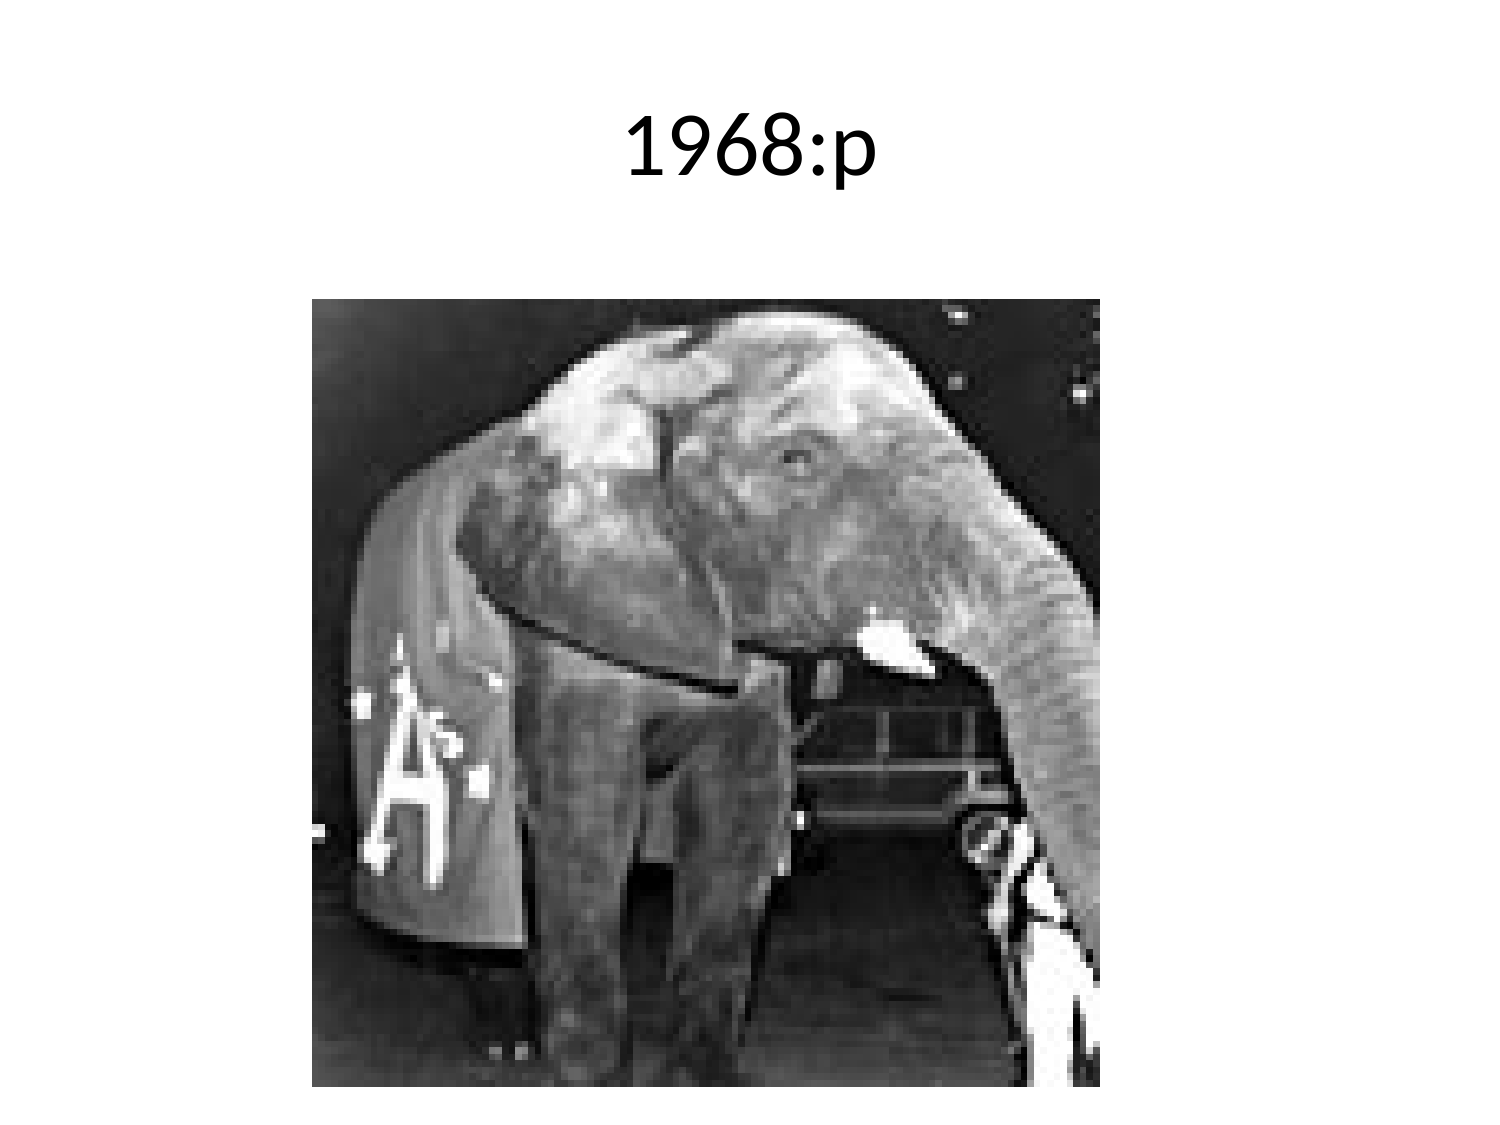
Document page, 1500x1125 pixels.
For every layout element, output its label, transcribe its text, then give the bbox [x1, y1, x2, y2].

title 1968:p [75, 45, 1425, 233]
picture [312, 299, 1100, 1088]
